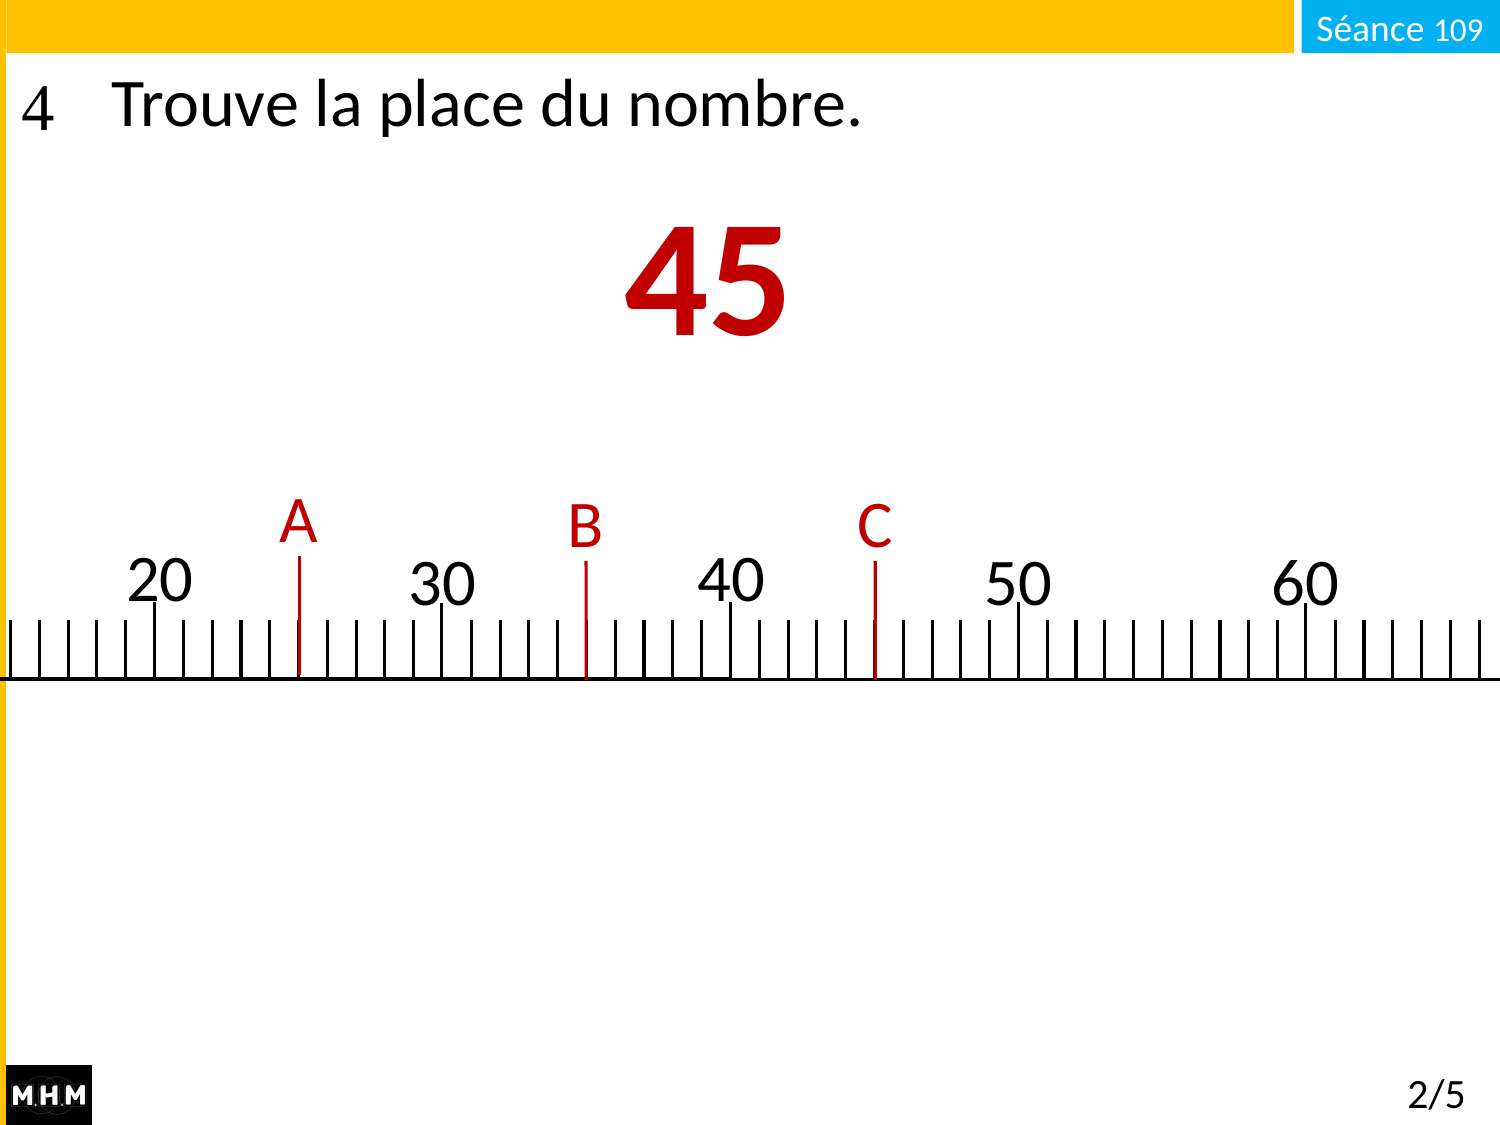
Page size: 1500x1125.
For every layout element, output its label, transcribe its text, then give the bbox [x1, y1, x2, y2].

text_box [0, 602, 546, 680]
title Trouve la place du nombre. [96, 60, 1391, 150]
text_box 50 [978, 538, 1058, 602]
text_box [835, 480, 915, 680]
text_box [915, 602, 1500, 680]
list 2/5 [1373, 1064, 1500, 1125]
text_box 40 [697, 534, 777, 602]
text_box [259, 475, 339, 675]
picture [6, 1065, 92, 1125]
text_box 60 [1271, 538, 1351, 602]
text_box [626, 602, 835, 680]
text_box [546, 480, 626, 680]
text_box 20 [126, 534, 206, 602]
text_box 30 [402, 538, 482, 602]
text_box 45 [599, 161, 818, 377]
